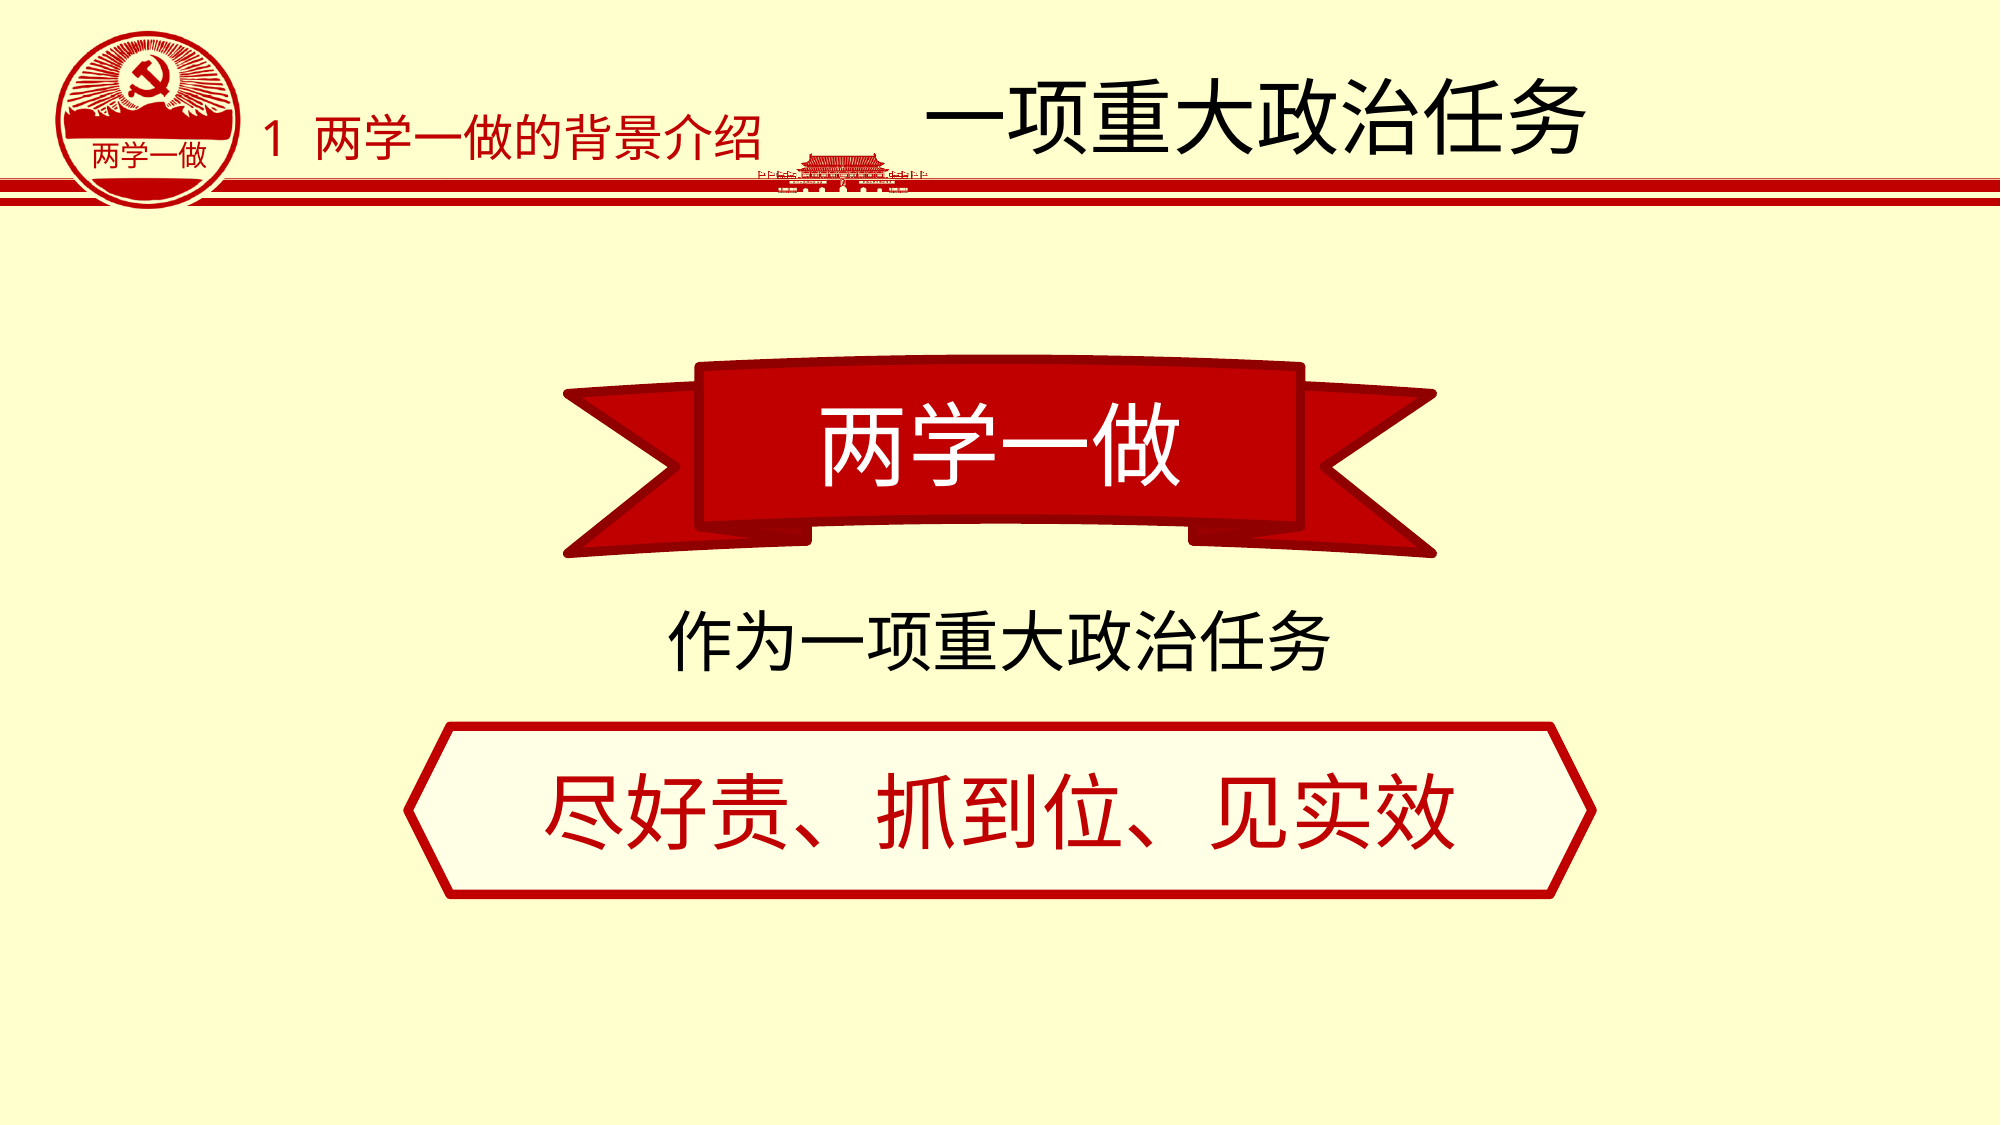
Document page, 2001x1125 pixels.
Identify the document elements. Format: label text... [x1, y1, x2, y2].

title 一项重大政治任务 [919, 56, 1983, 188]
text_box 尽好责、抓到位、见实效 [407, 726, 1593, 895]
list 1 两学一做的背景介绍 [255, 97, 798, 183]
text_box 作为一项重大政治任务 [651, 591, 1349, 687]
picture [0, 9, 2000, 228]
text_box 两学一做 [567, 359, 1433, 554]
